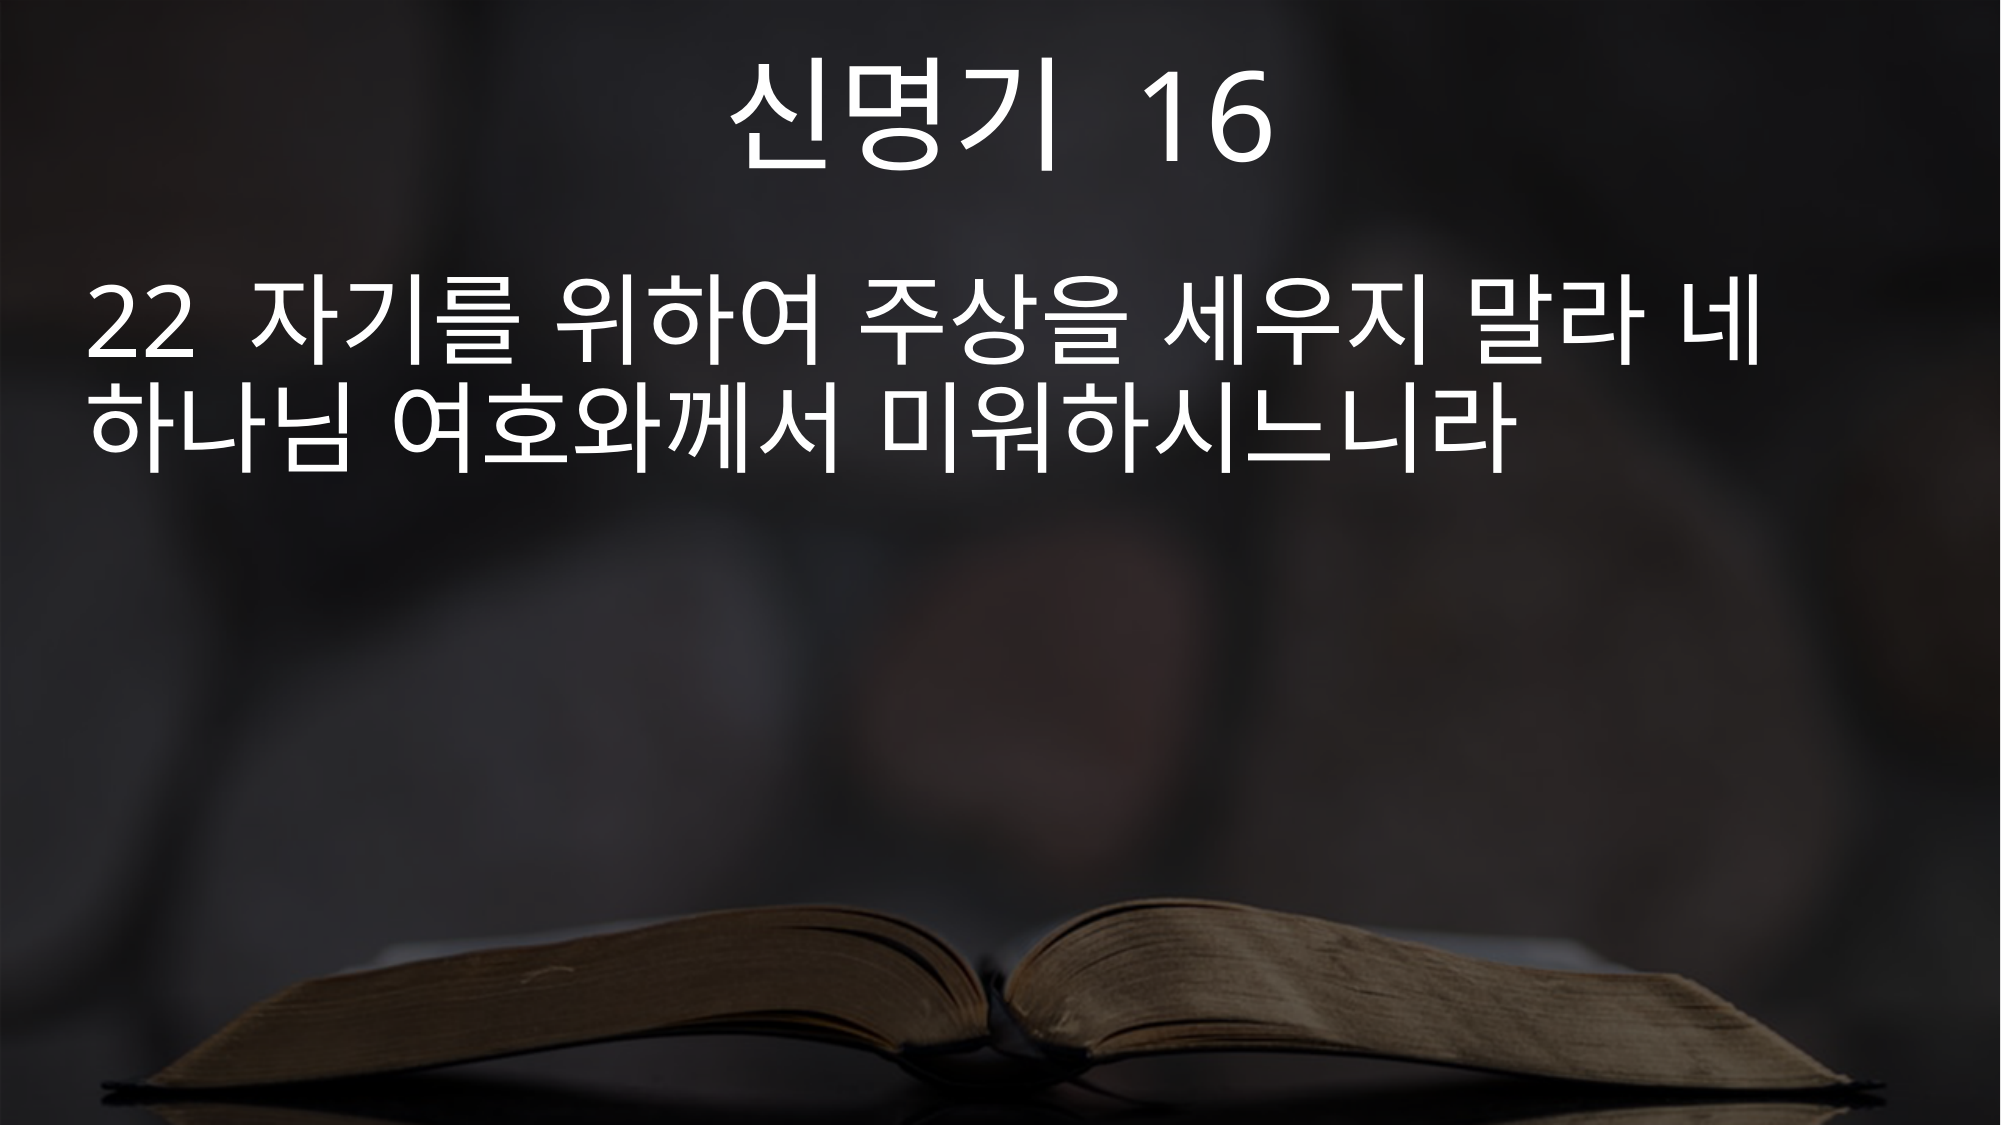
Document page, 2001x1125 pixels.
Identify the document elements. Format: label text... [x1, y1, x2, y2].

picture [0, 0, 2001, 1125]
list 22 자기를 위하여 주상을 세우지 말라 네 하나님 여호와께서 미워하시느니라 [69, 263, 1953, 423]
footer 신명기 16 [0, 32, 2000, 192]
